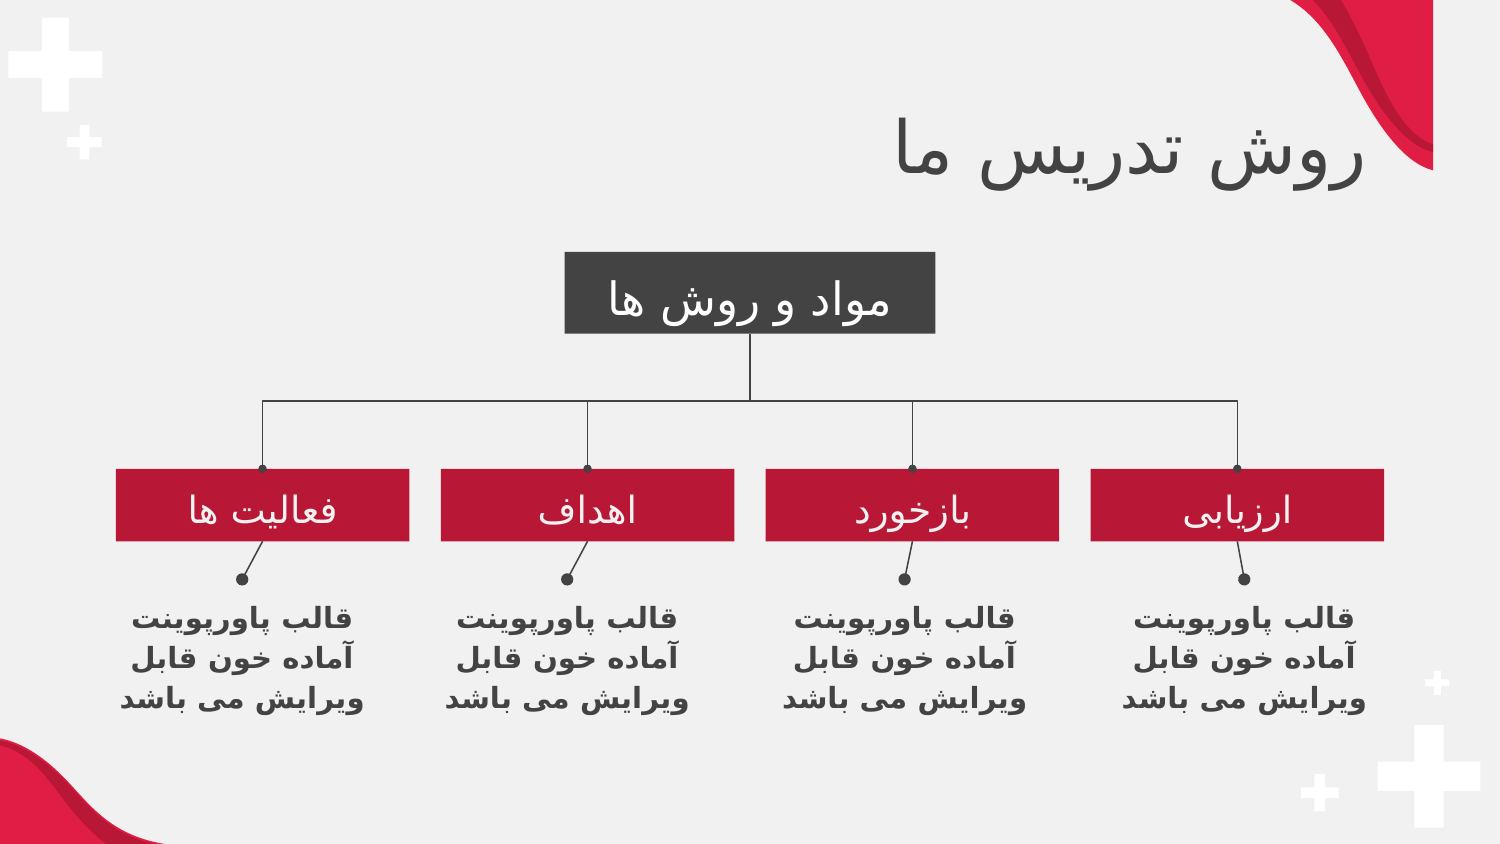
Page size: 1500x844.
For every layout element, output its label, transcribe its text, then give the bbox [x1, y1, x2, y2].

text_box قالب پاورپوینت آماده خون قابل ویرایش می باشد [1090, 579, 1398, 689]
text_box قالب پاورپوینت آماده خون قابل ویرایش می باشد [750, 579, 1060, 689]
text_box اهداف [579, 468, 735, 542]
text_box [566, 541, 588, 580]
text_box قالب پاورپوینت آماده خون قابل ویرایش می باشد [417, 579, 718, 689]
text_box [1237, 541, 1245, 580]
text_box مواد و روش ها [579, 251, 920, 334]
text_box بازخورد [765, 468, 920, 542]
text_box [925, 157, 1062, 646]
text_box فعالیت ها [115, 468, 410, 542]
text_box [600, 319, 737, 483]
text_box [438, 157, 575, 646]
title روش تدریس ما [118, 72, 1382, 167]
text_box قالب پاورپوینت آماده خون قابل ویرایش می باشد [92, 579, 393, 689]
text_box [241, 541, 263, 580]
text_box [763, 319, 899, 483]
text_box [904, 541, 913, 580]
text_box ارزیابی [1090, 468, 1385, 542]
